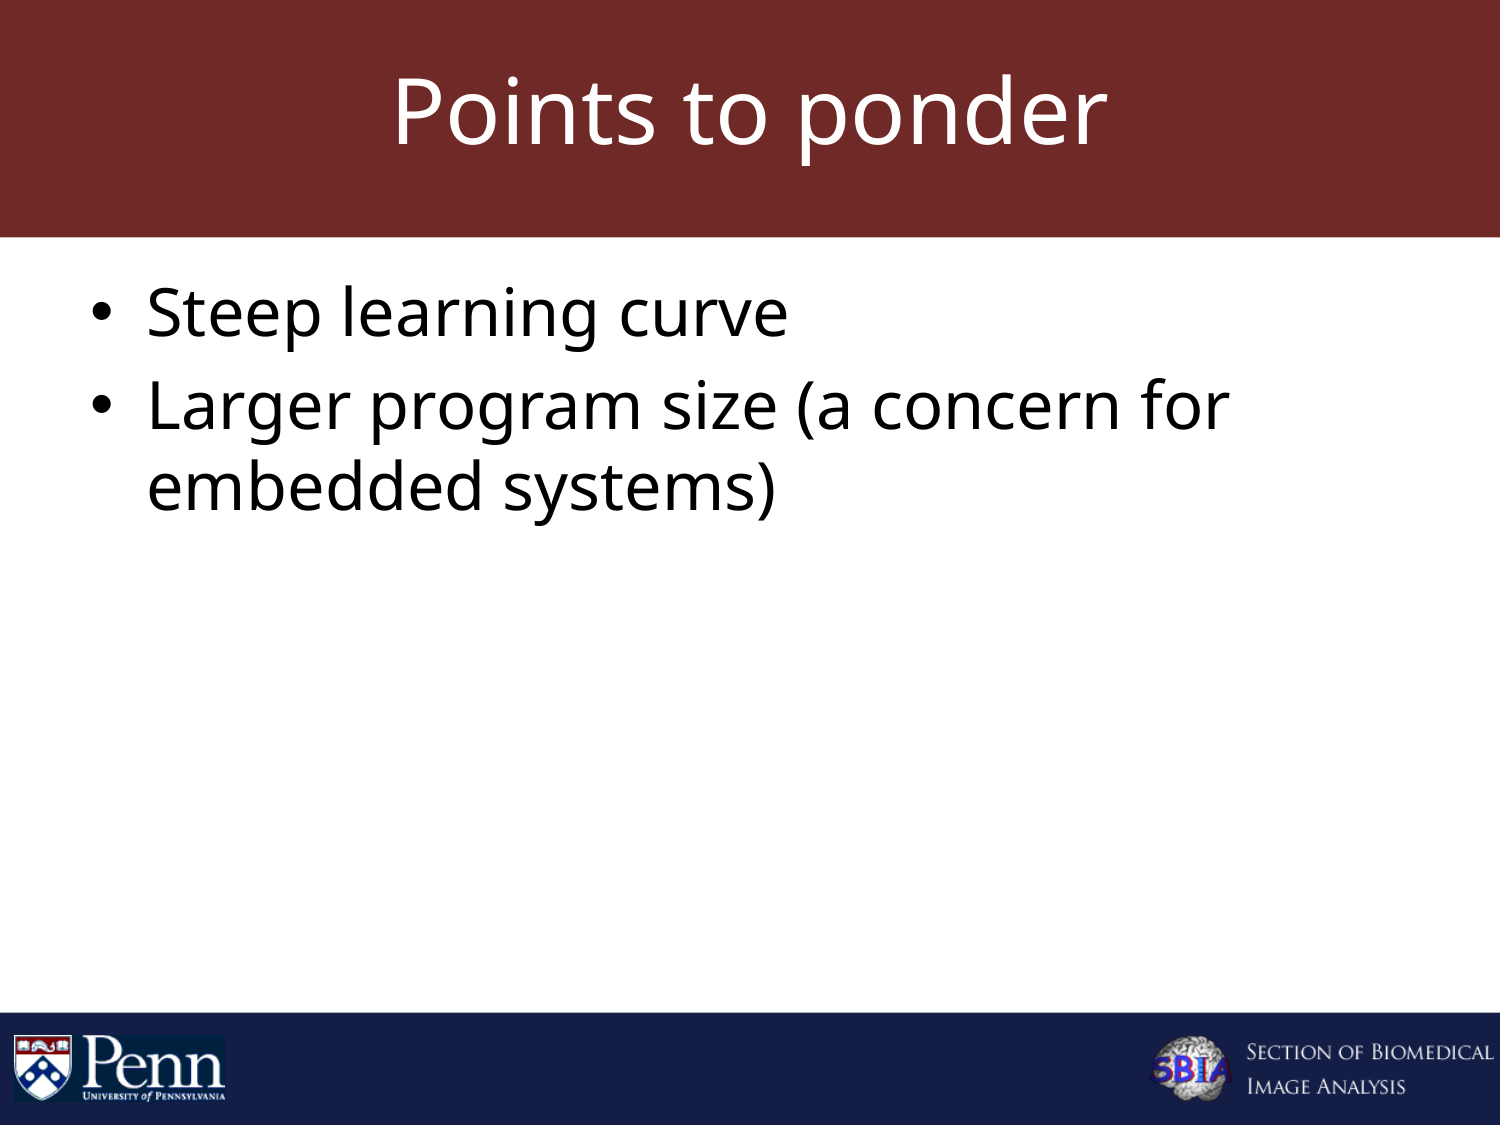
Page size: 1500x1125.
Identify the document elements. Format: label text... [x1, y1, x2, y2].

title Points to ponder [75, 45, 1425, 238]
picture [14, 1035, 225, 1102]
list Steep learning curve Larger program size (a concern for embedded systems) [75, 262, 1425, 1013]
picture [1149, 1034, 1494, 1103]
